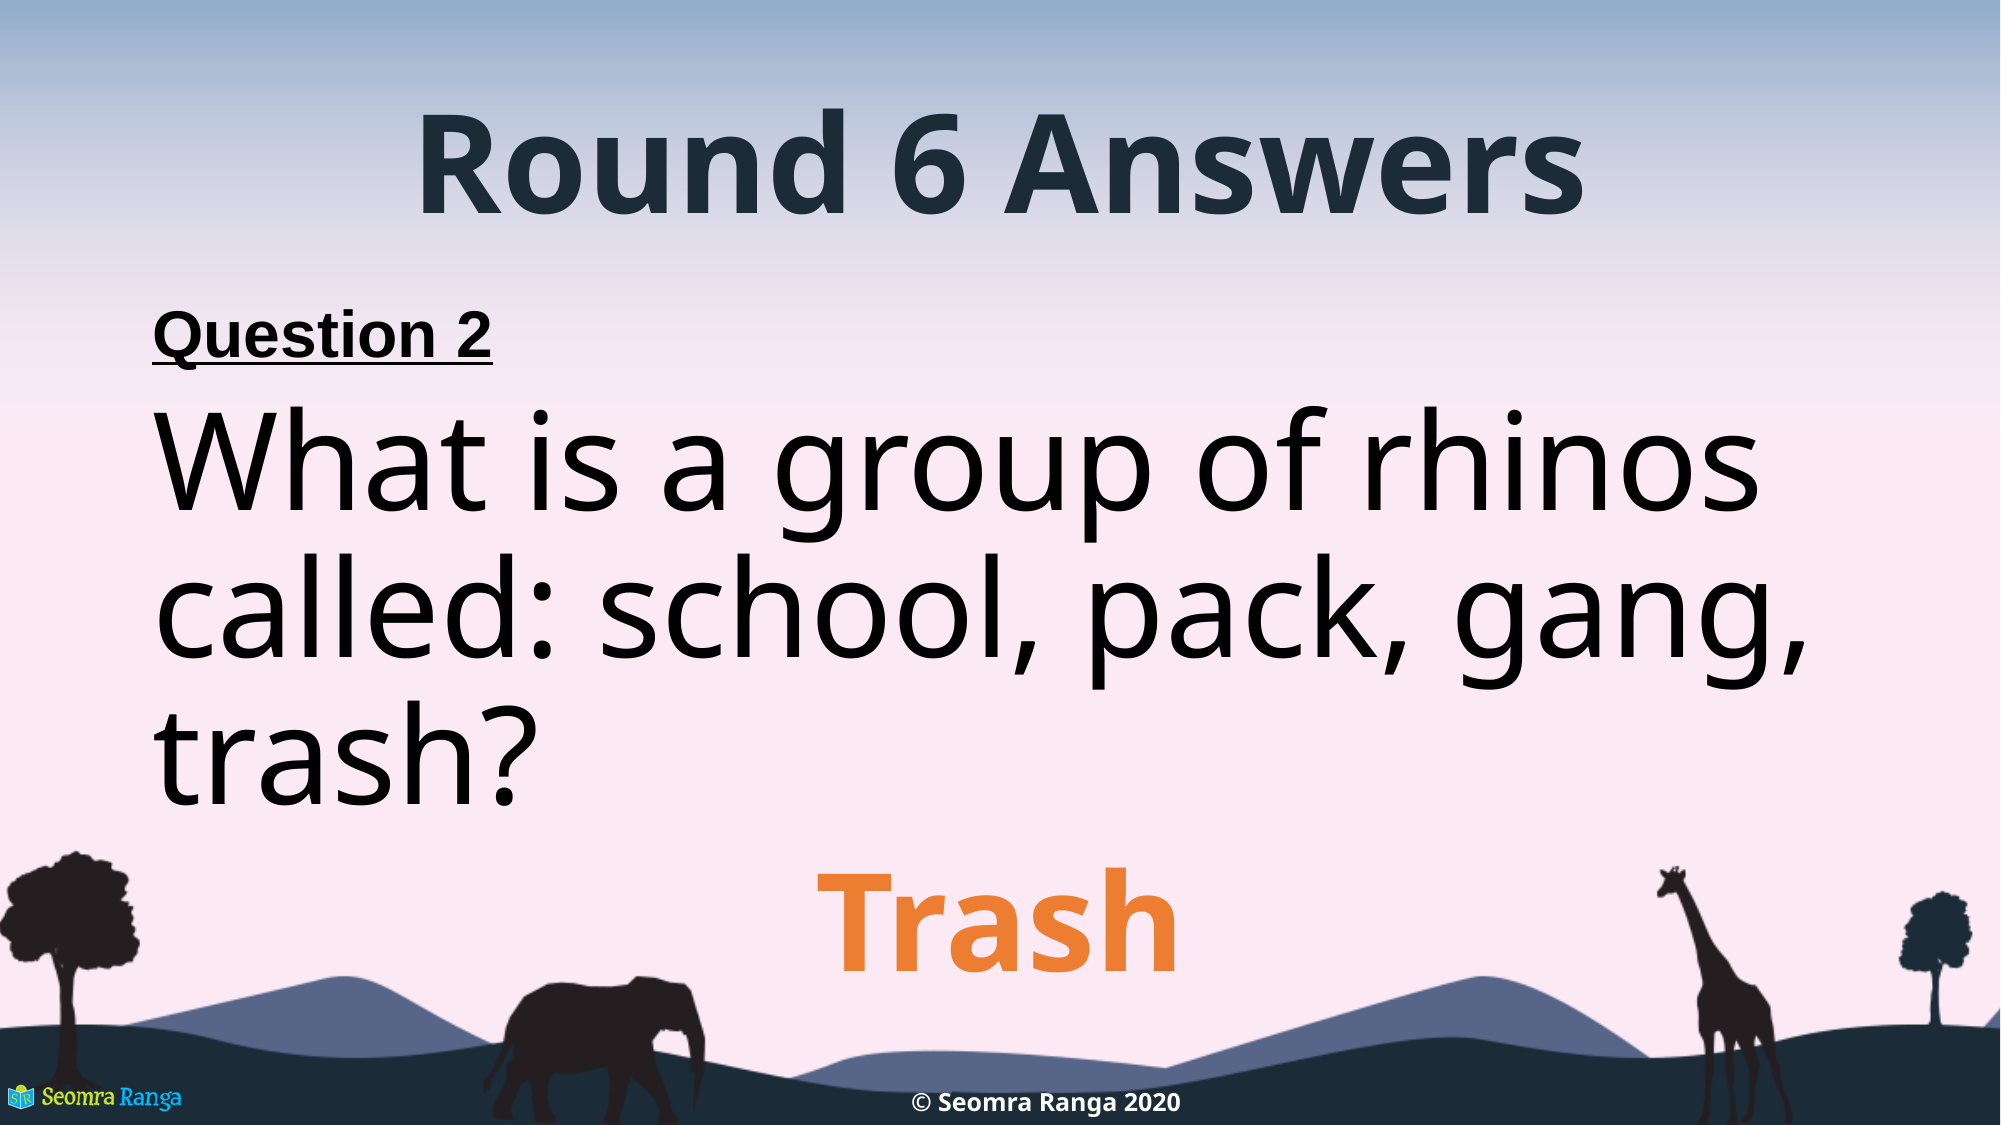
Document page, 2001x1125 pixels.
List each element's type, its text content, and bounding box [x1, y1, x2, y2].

picture [0, 0, 2001, 1125]
title Round 6 Answers [137, 59, 1863, 278]
text_box © Seomra Ranga 2020 www.seomraranga.com [762, 1079, 1330, 1125]
list Question 2 What is a group of rhinos called: school, pack, gang, trash? Trash [137, 293, 1863, 1014]
